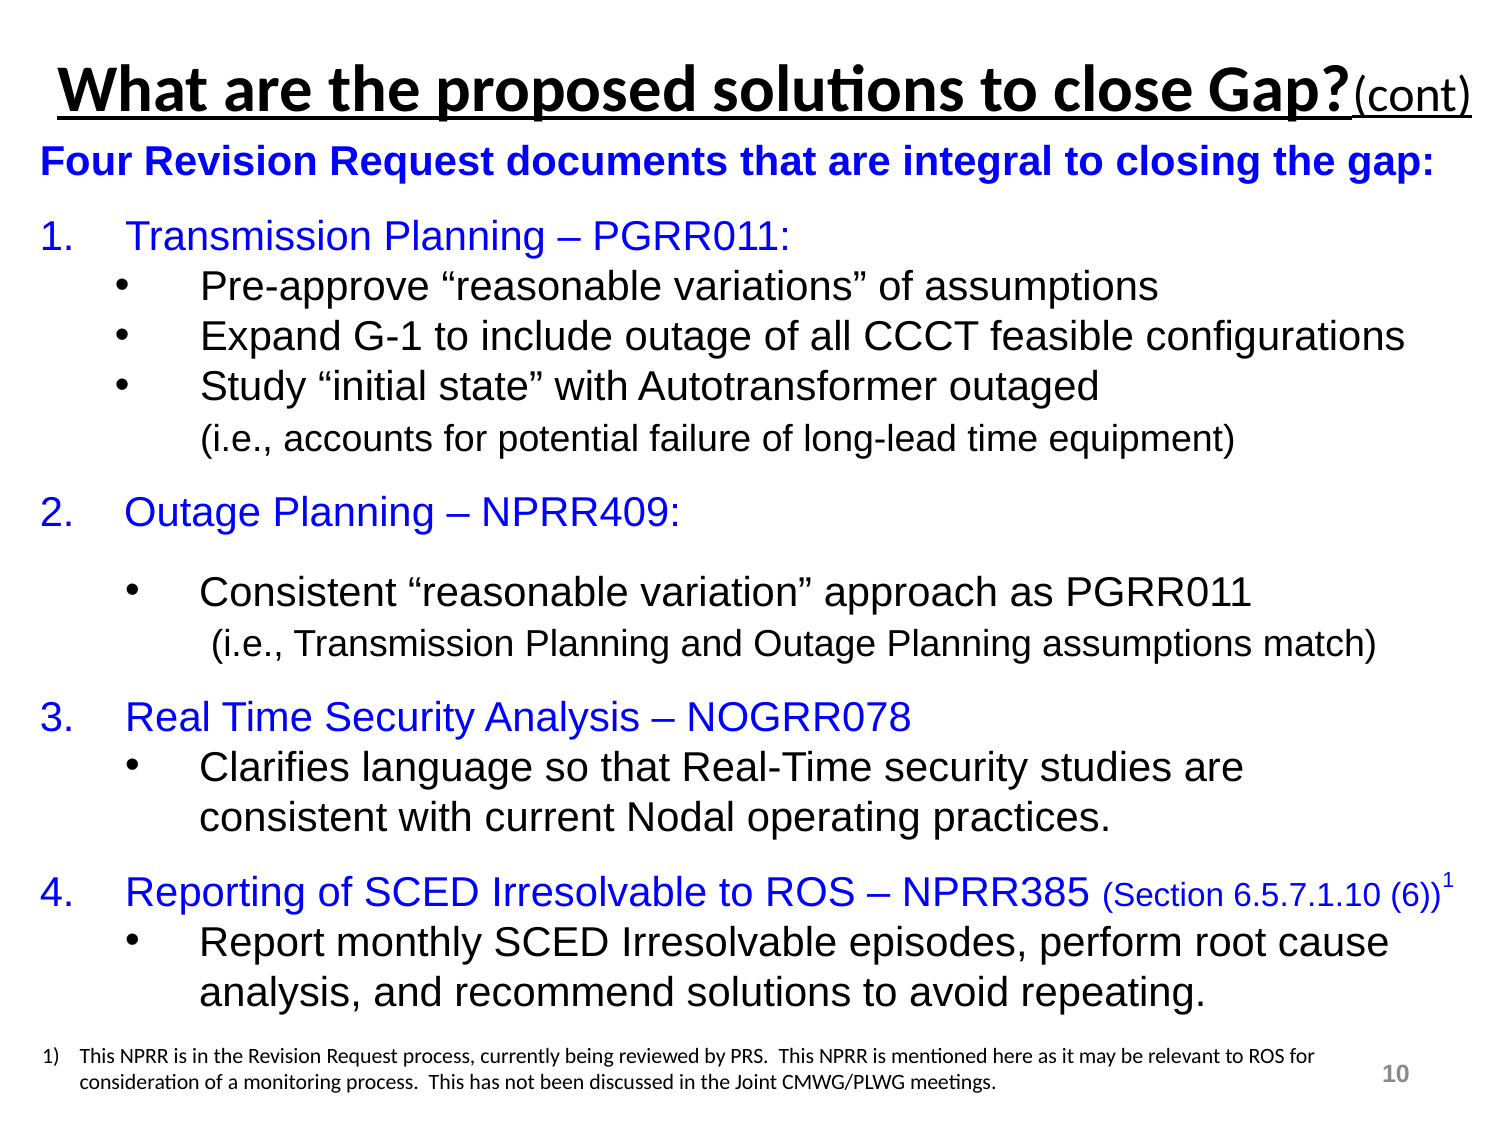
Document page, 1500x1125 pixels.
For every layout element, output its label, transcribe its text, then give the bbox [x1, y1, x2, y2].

text_box This NPRR is in the Revision Request process, currently being reviewed by PRS. This NPRR is mentioned here as it may be relevant to ROS for consideration of a monitoring process. This has not been discussed in the Joint CMWG/PLWG meetings. [27, 1034, 1389, 1102]
slide_number 9 [1074, 1052, 1425, 1103]
text_box Four Revision Request documents that are integral to closing the gap: Transmission Planning – PGRR011: Pre-approve “reasonable variations” of assumptions Expand G-1 to include outage of all CCCT feasible configurations Study “initial state” with Autotransformer outaged (i.e., accounts for potential failure of long-lead time equipment) Outage Planning – NPRR409: Consistent “reasonable variation” approach as PGRR011 (i.e., Transmission Planning and Outage Planning assumptions match) Real Time Security Analysis – NOGRR078 Clarifies language so that Real-Time security studies are consistent with current Nodal operating practices. Reporting of SCED Irresolvable to ROS – NPRR385 (Section 6.5.7.1.10 (6))1 Report monthly SCED Irresolvable episodes, perform root cause analysis, and recommend solutions to avoid repeating. [25, 126, 1471, 1052]
text_box What are the proposed solutions to close Gap?(cont) [29, 37, 1500, 133]
